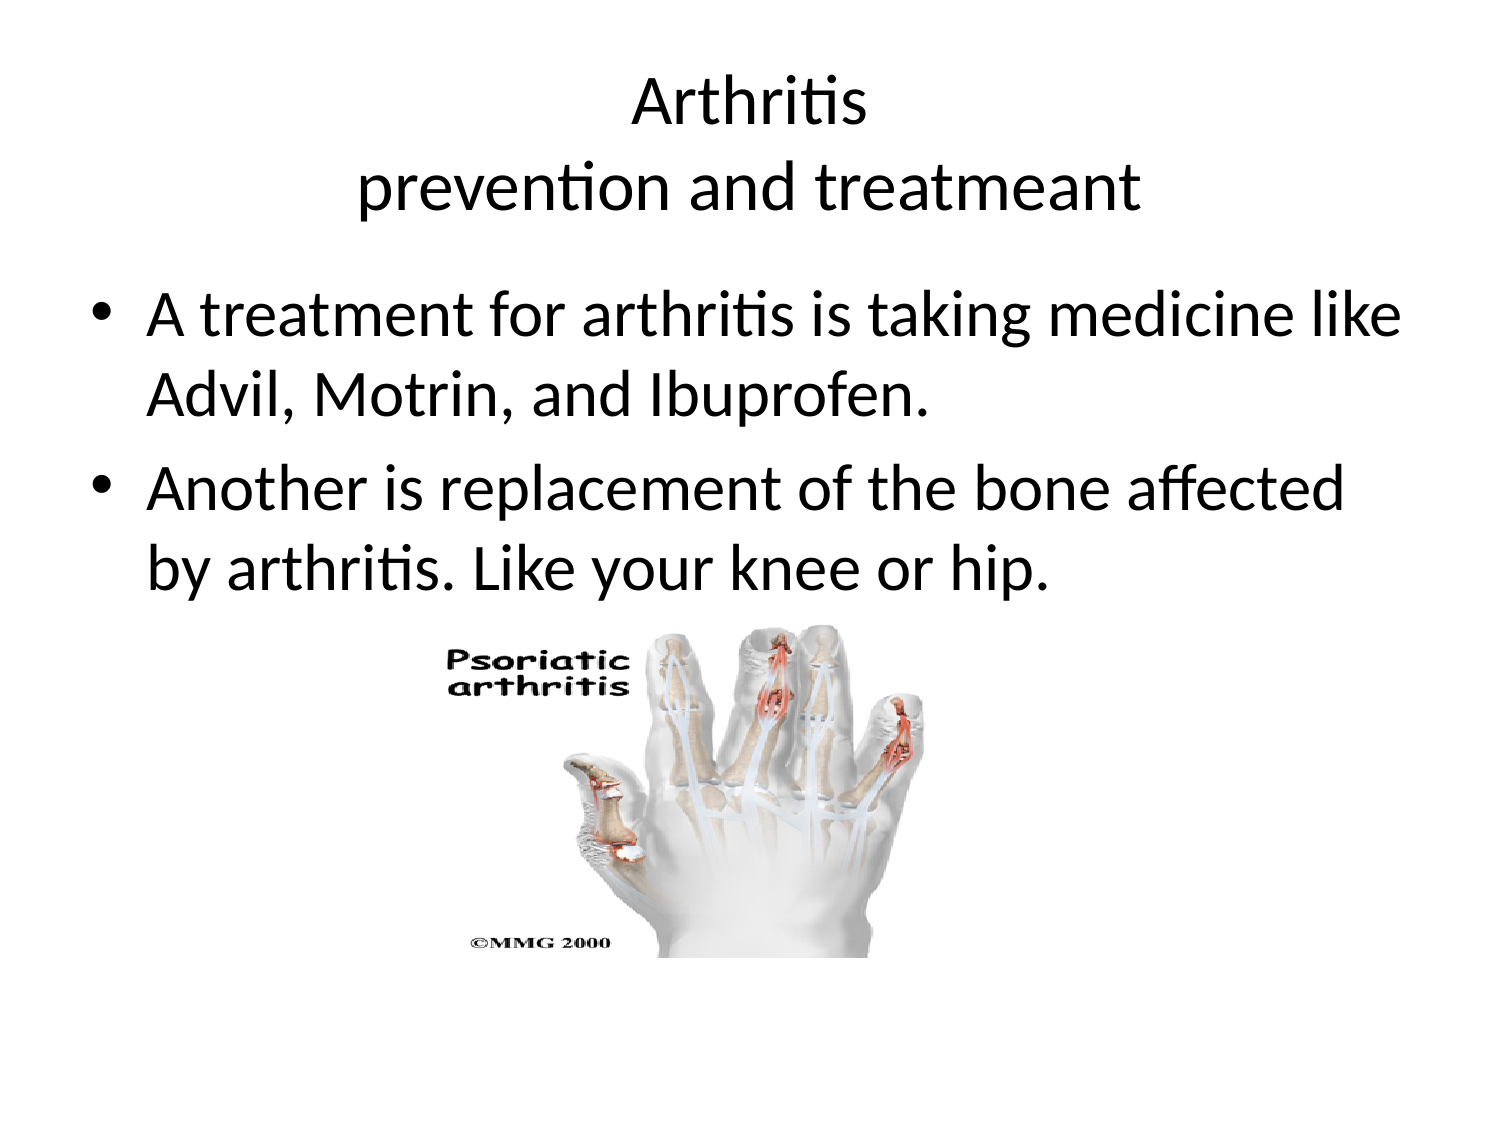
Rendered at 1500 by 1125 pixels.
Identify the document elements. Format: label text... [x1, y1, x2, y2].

picture [437, 624, 1012, 958]
list A treatment for arthritis is taking medicine like Advil, Motrin, and Ibuprofen. Another is replacement of the bone affected by arthritis. Like your knee or hip. [75, 262, 1425, 1005]
title Arthritis prevention and treatmeant [75, 45, 1425, 233]
